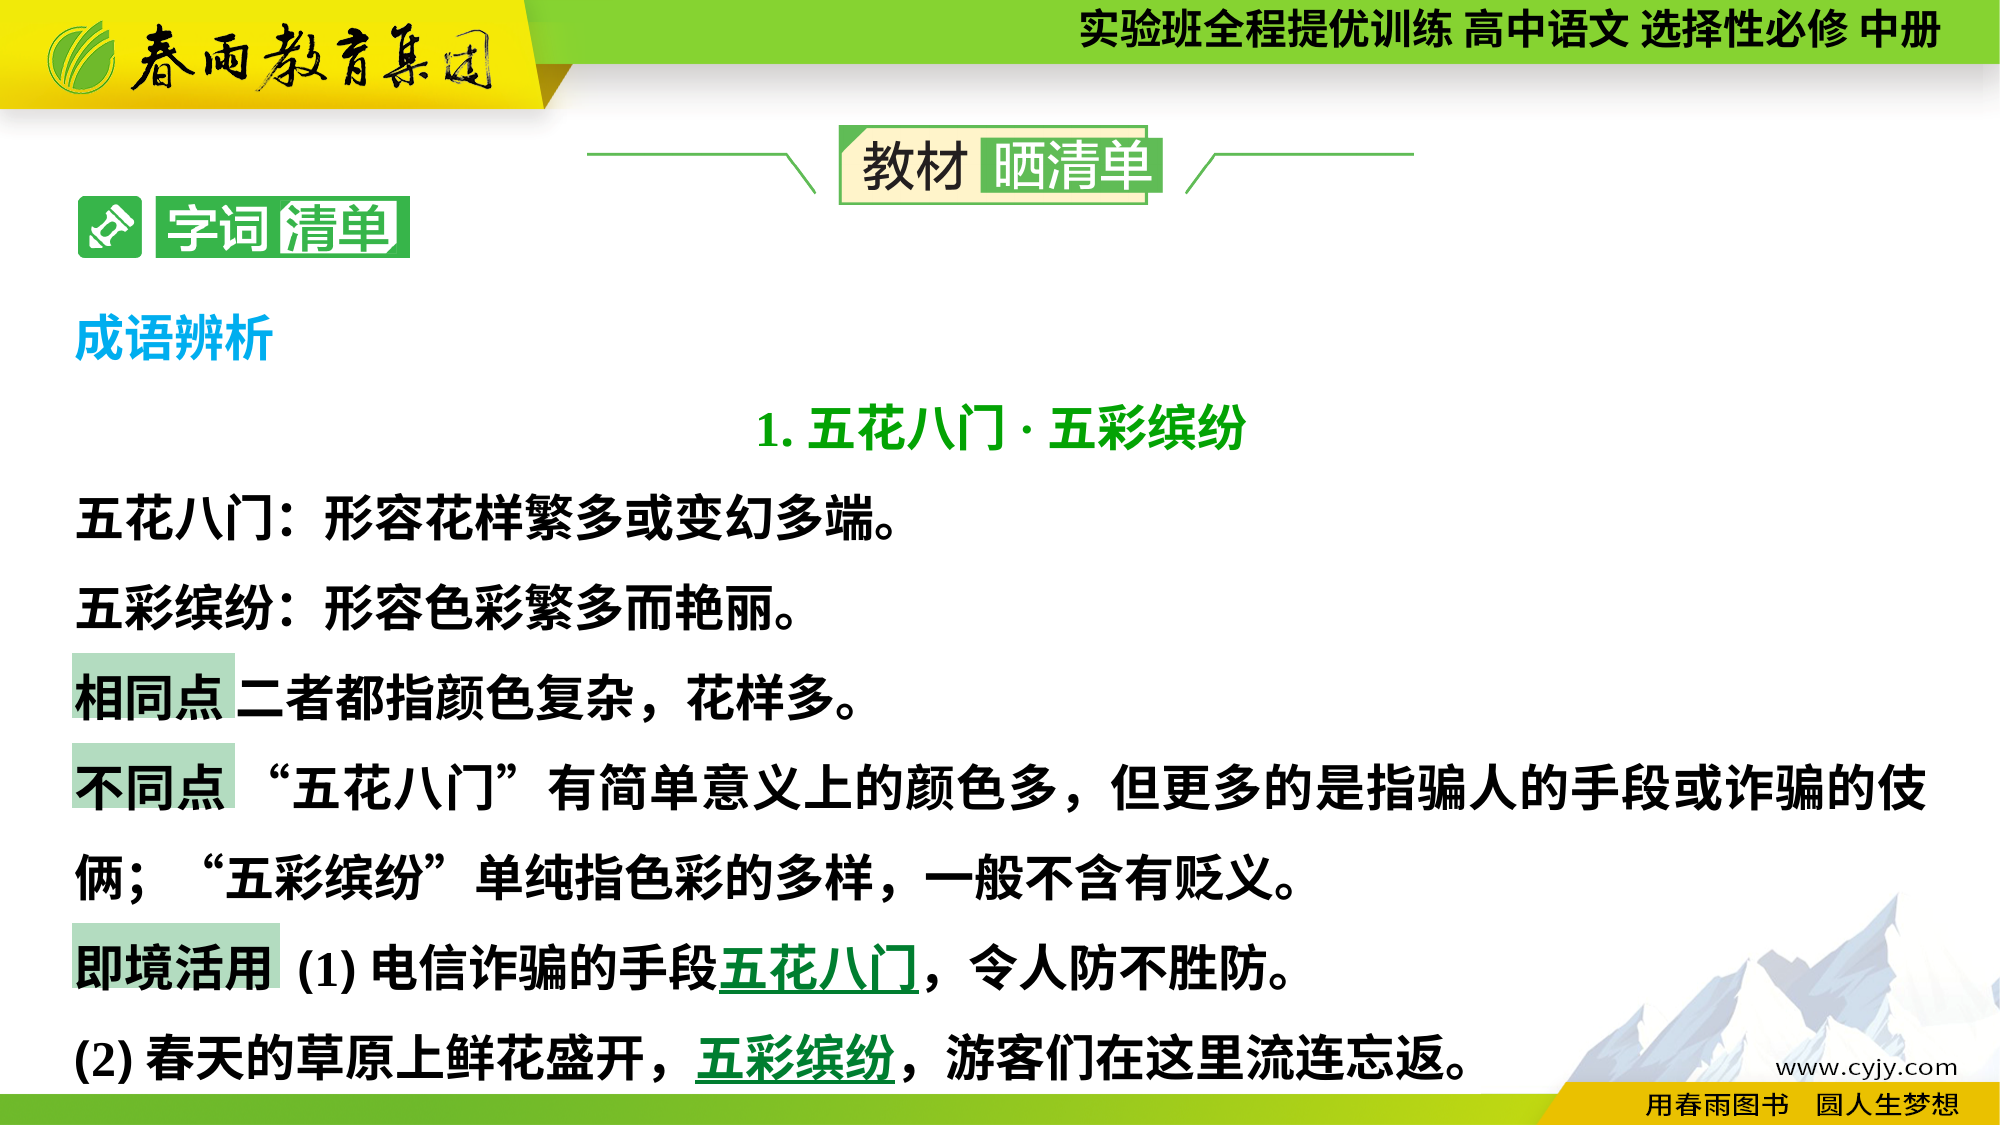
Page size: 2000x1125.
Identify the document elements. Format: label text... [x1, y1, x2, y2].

picture [0, 0, 2000, 1125]
list 成语辨析 1.五花八门·五彩缤纷 五花八门：形容花样繁多或变幻多端。 五彩缤纷：形容色彩繁多而艳丽。 相同点 二者都指颜色复杂，花样多。 不同点 “五花八门”有简单意义上的颜色多，但更多的是指骗人的手段或诈骗的伎俩；“五彩缤纷”单纯指色彩的多样，一般不含有贬义。 即境活用 (1)电信诈骗的手段五花八门，令人防不胜防。 (2)春天的草原上鲜花盛开，五彩缤纷，游客们在这里流连忘返。 [59, 268, 1944, 1091]
